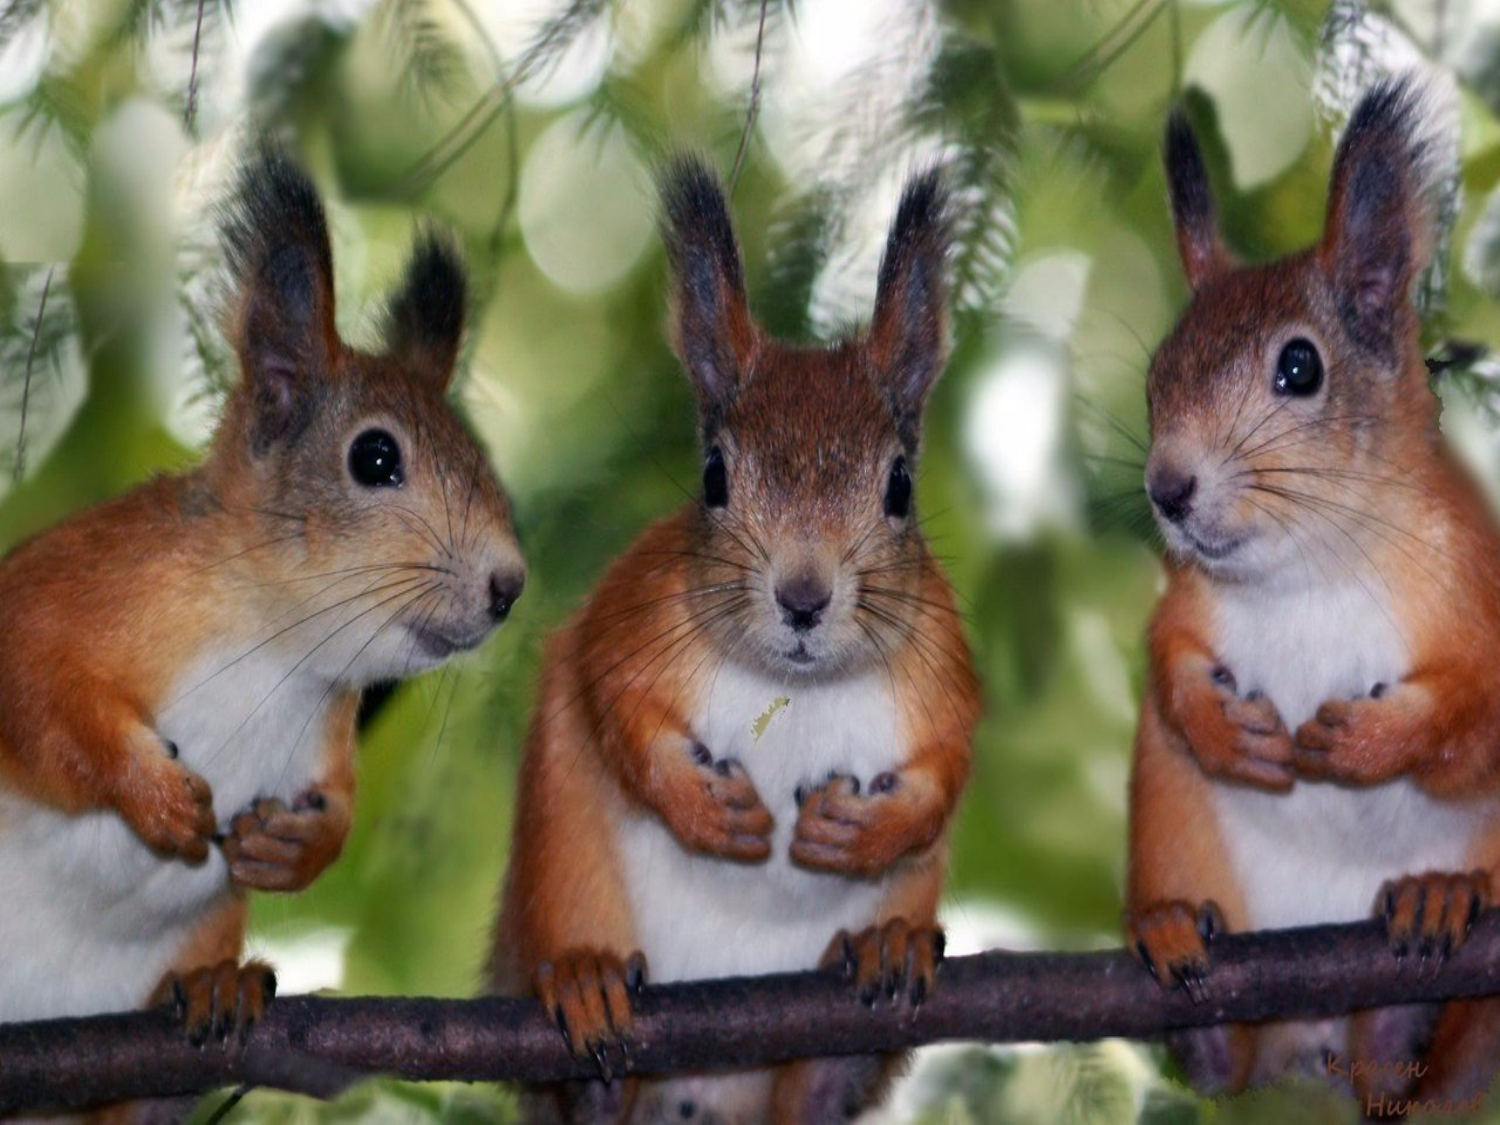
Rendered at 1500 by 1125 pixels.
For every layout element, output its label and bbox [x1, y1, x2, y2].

list [0, 0, 1500, 1125]
